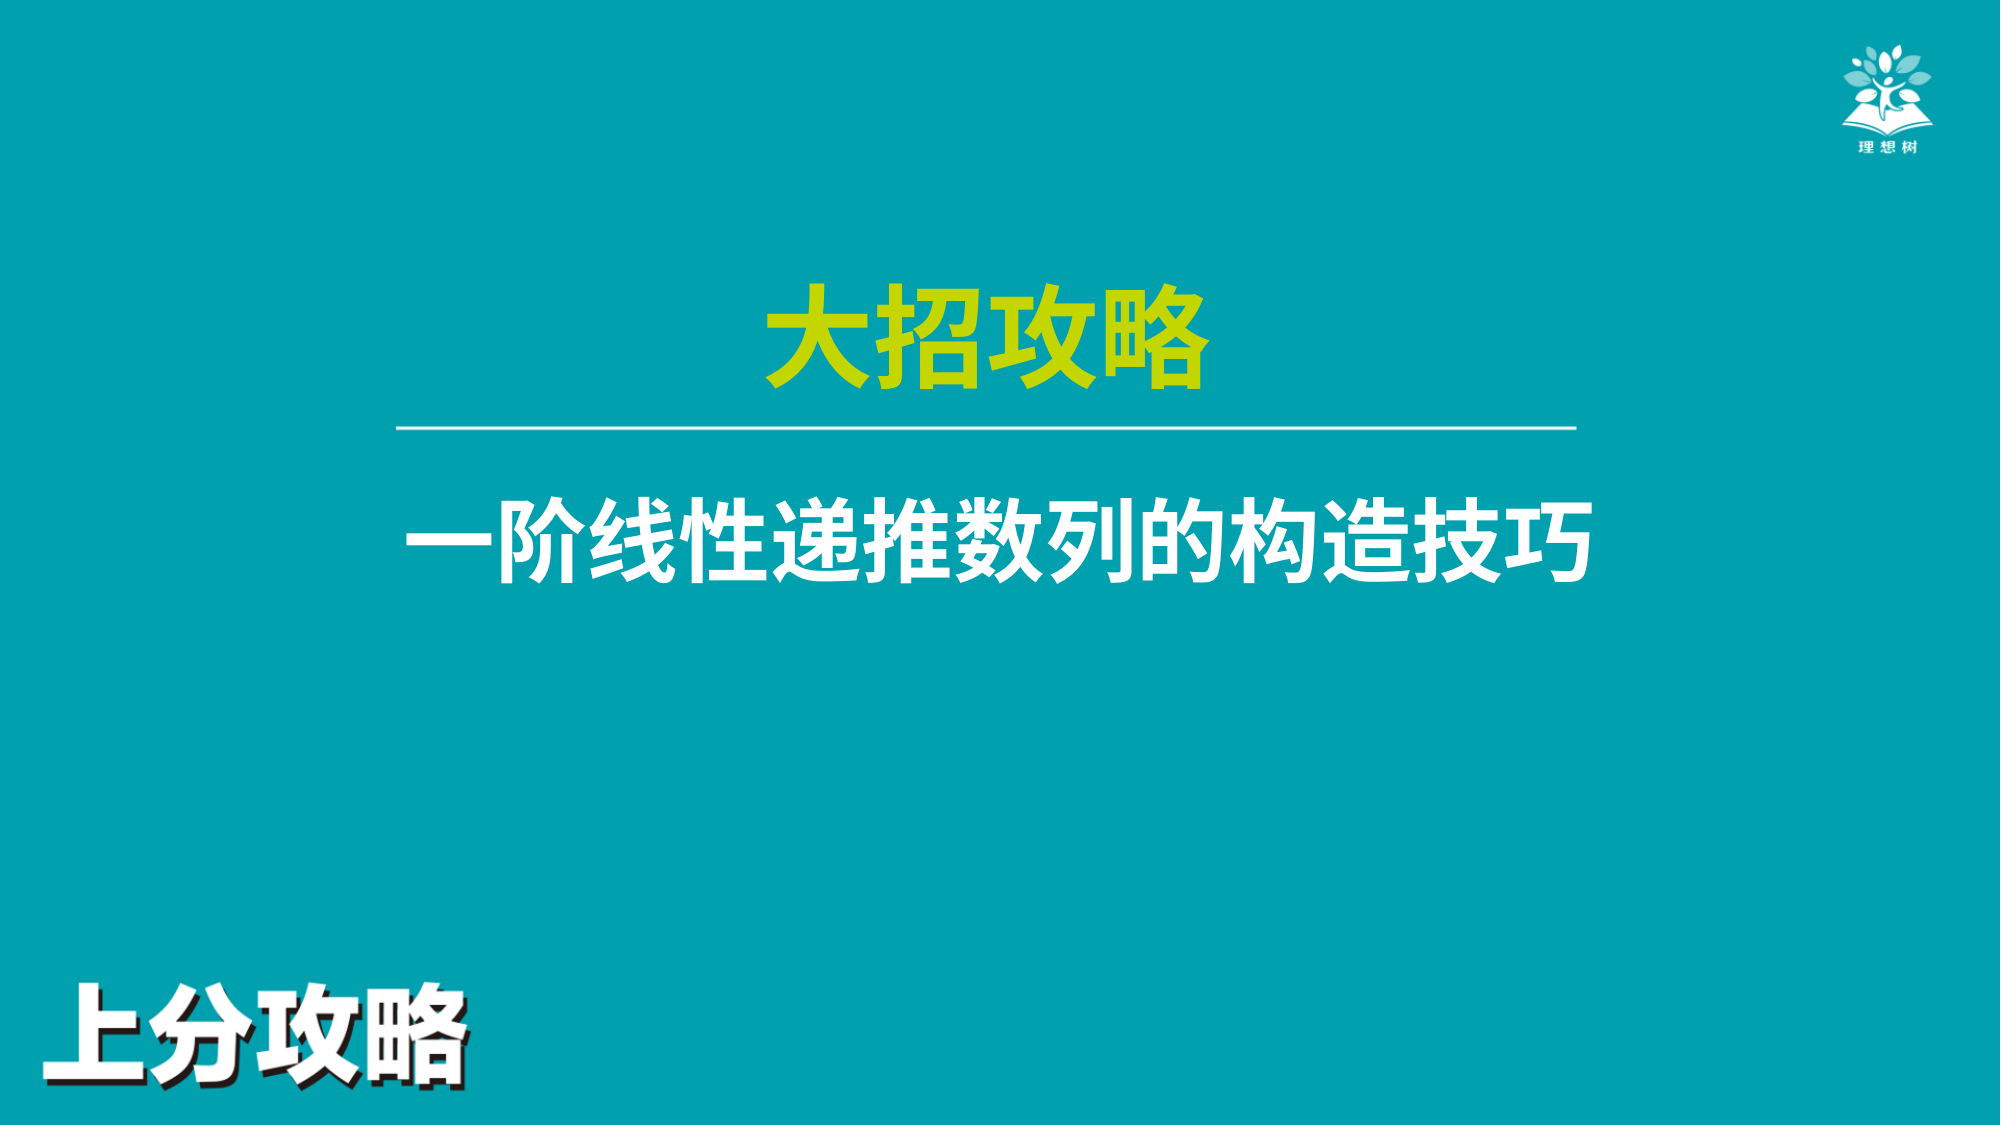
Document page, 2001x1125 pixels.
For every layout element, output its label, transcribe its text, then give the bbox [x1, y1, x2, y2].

text_box 一阶线性递推数列的构造技巧 [0, 472, 2000, 603]
picture [0, 0, 2000, 472]
text_box 大招攻略 [395, 253, 1577, 413]
picture [0, 603, 2000, 1125]
